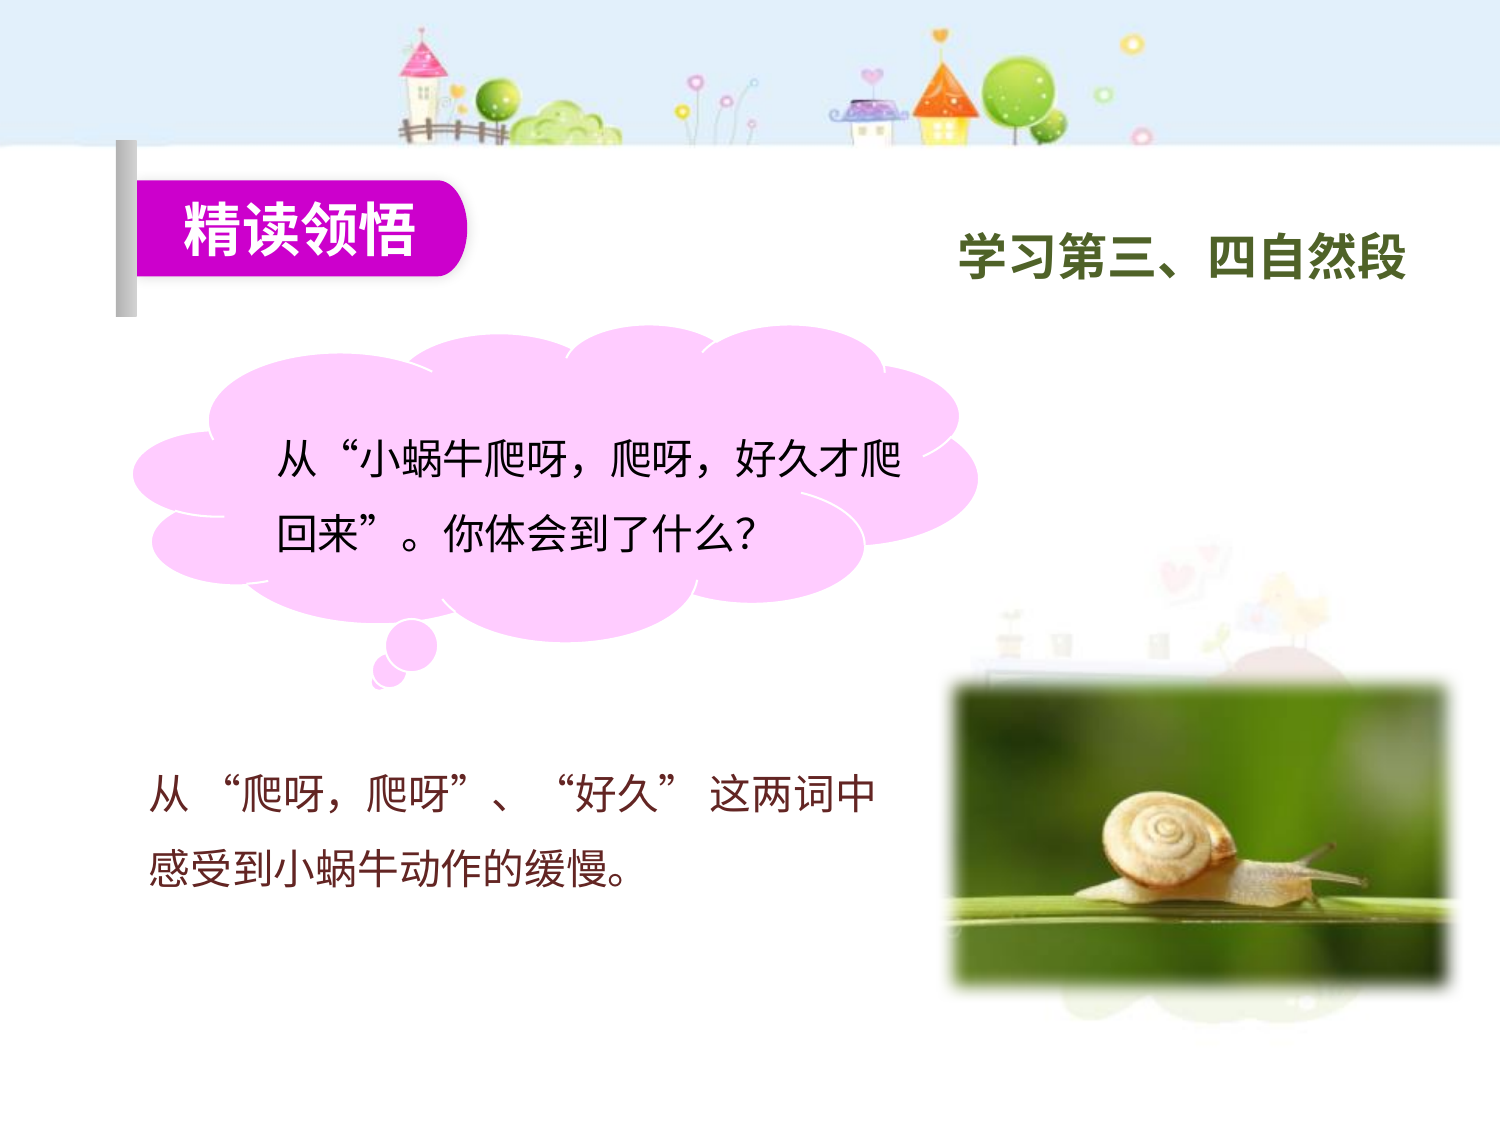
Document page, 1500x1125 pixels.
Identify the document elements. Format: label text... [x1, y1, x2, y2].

text_box 精读领悟 [137, 180, 468, 277]
text_box [130, 323, 981, 692]
text_box 学习第三、四自然段 [942, 217, 1500, 293]
text_box 从 “爬呀，爬呀”、“好久” 这两词中感受到小蜗牛动作的缓慢。 [133, 735, 894, 901]
text_box [115, 140, 137, 317]
text_box 从“小蜗牛爬呀，爬呀，好久才爬回来”。你体会到了什么？ [261, 400, 937, 565]
picture [0, 0, 1500, 1125]
